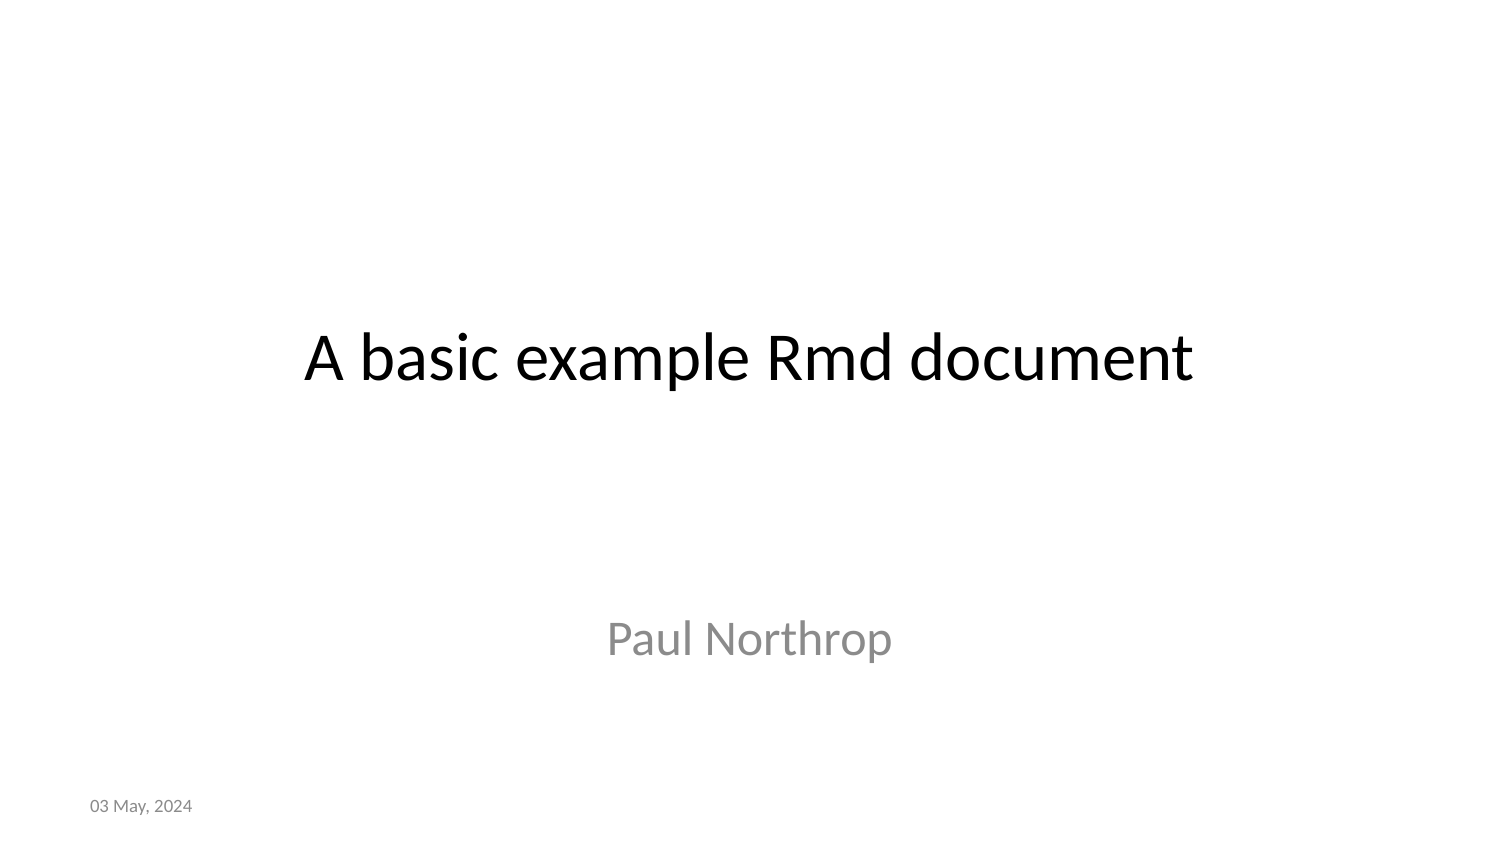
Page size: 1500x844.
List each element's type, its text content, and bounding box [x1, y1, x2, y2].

subtitle Paul Northrop [225, 478, 1275, 694]
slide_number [75, 782, 425, 827]
title A basic example Rmd document [112, 262, 1388, 443]
